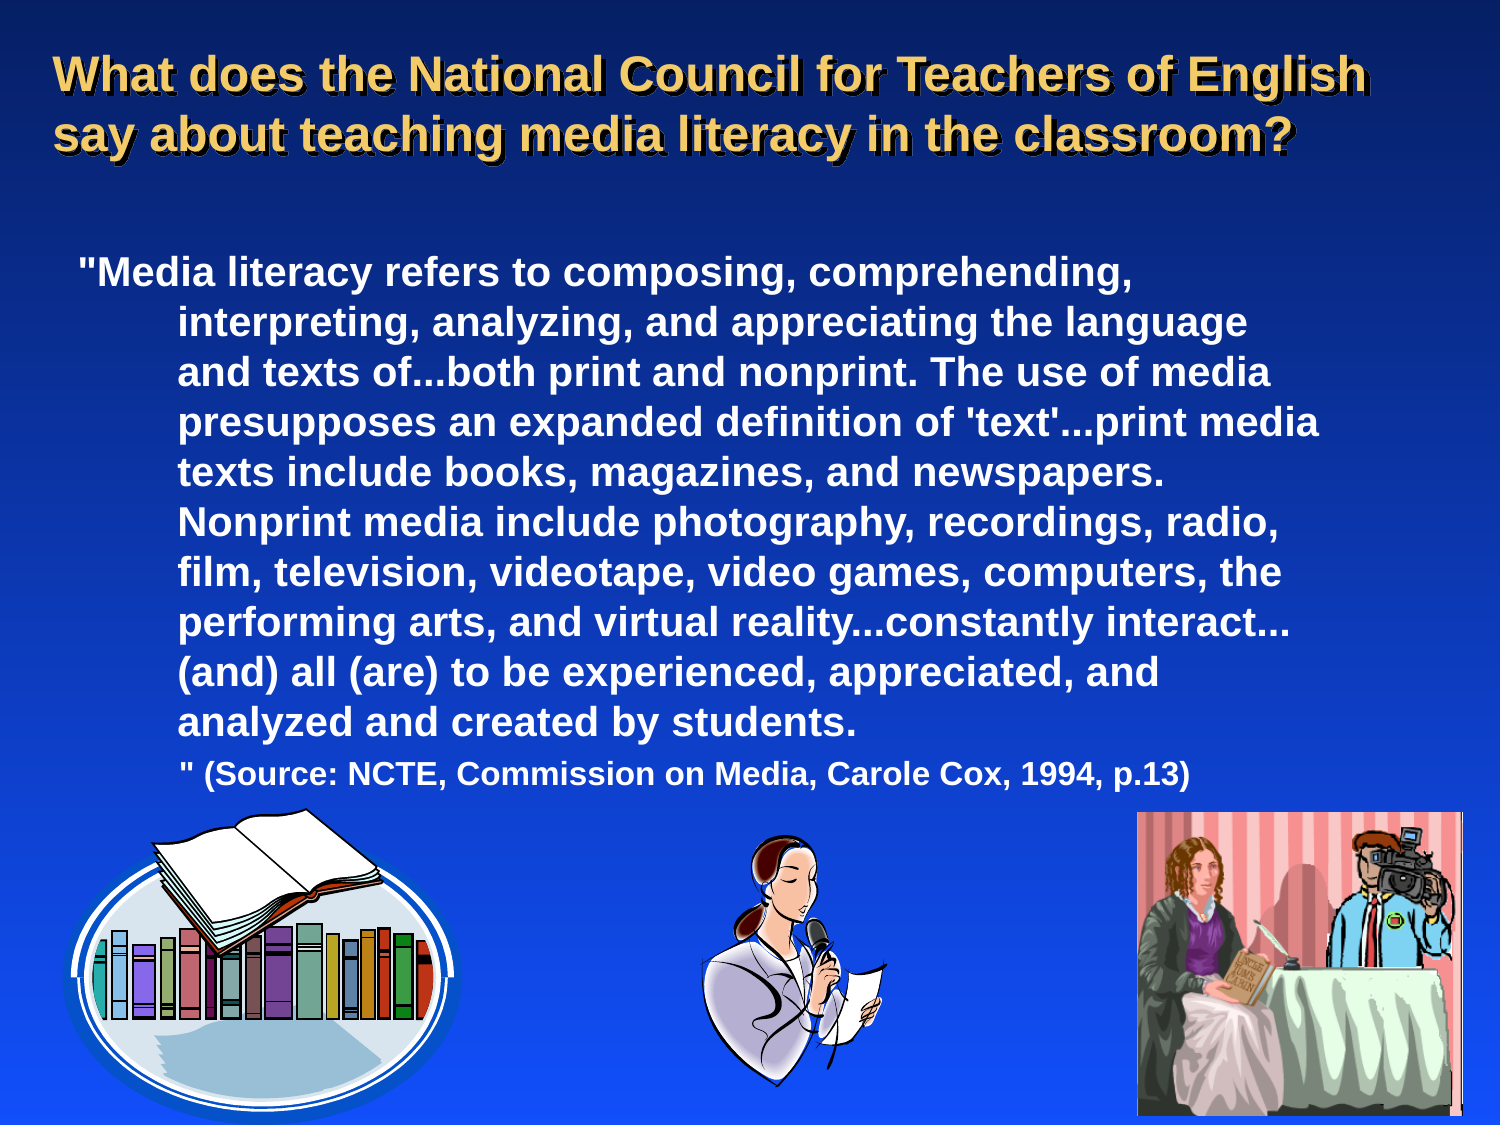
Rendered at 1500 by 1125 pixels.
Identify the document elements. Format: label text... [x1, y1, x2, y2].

list "Media literacy refers to composing, comprehending, interpreting, analyzing, and appreciating the language and texts of...both print and nonprint. The use of media presupposes an expanded definition of 'text'...print media texts include books, magazines, and newspapers. Nonprint media include photography, recordings, radio, film, television, videotape, video games, computers, the performing arts, and virtual reality...constantly interact...(and) all (are) to be experienced, appreciated, and analyzed and created by students. " (Source: NCTE, Commission on Media, Carole Cox, 1994, p.13) [61, 236, 1342, 1026]
title What does the National Council for Teachers of English say about teaching media literacy in the classroom? [36, 36, 1460, 226]
picture [1137, 812, 1463, 1117]
picture [699, 832, 888, 1088]
picture [62, 807, 463, 1125]
